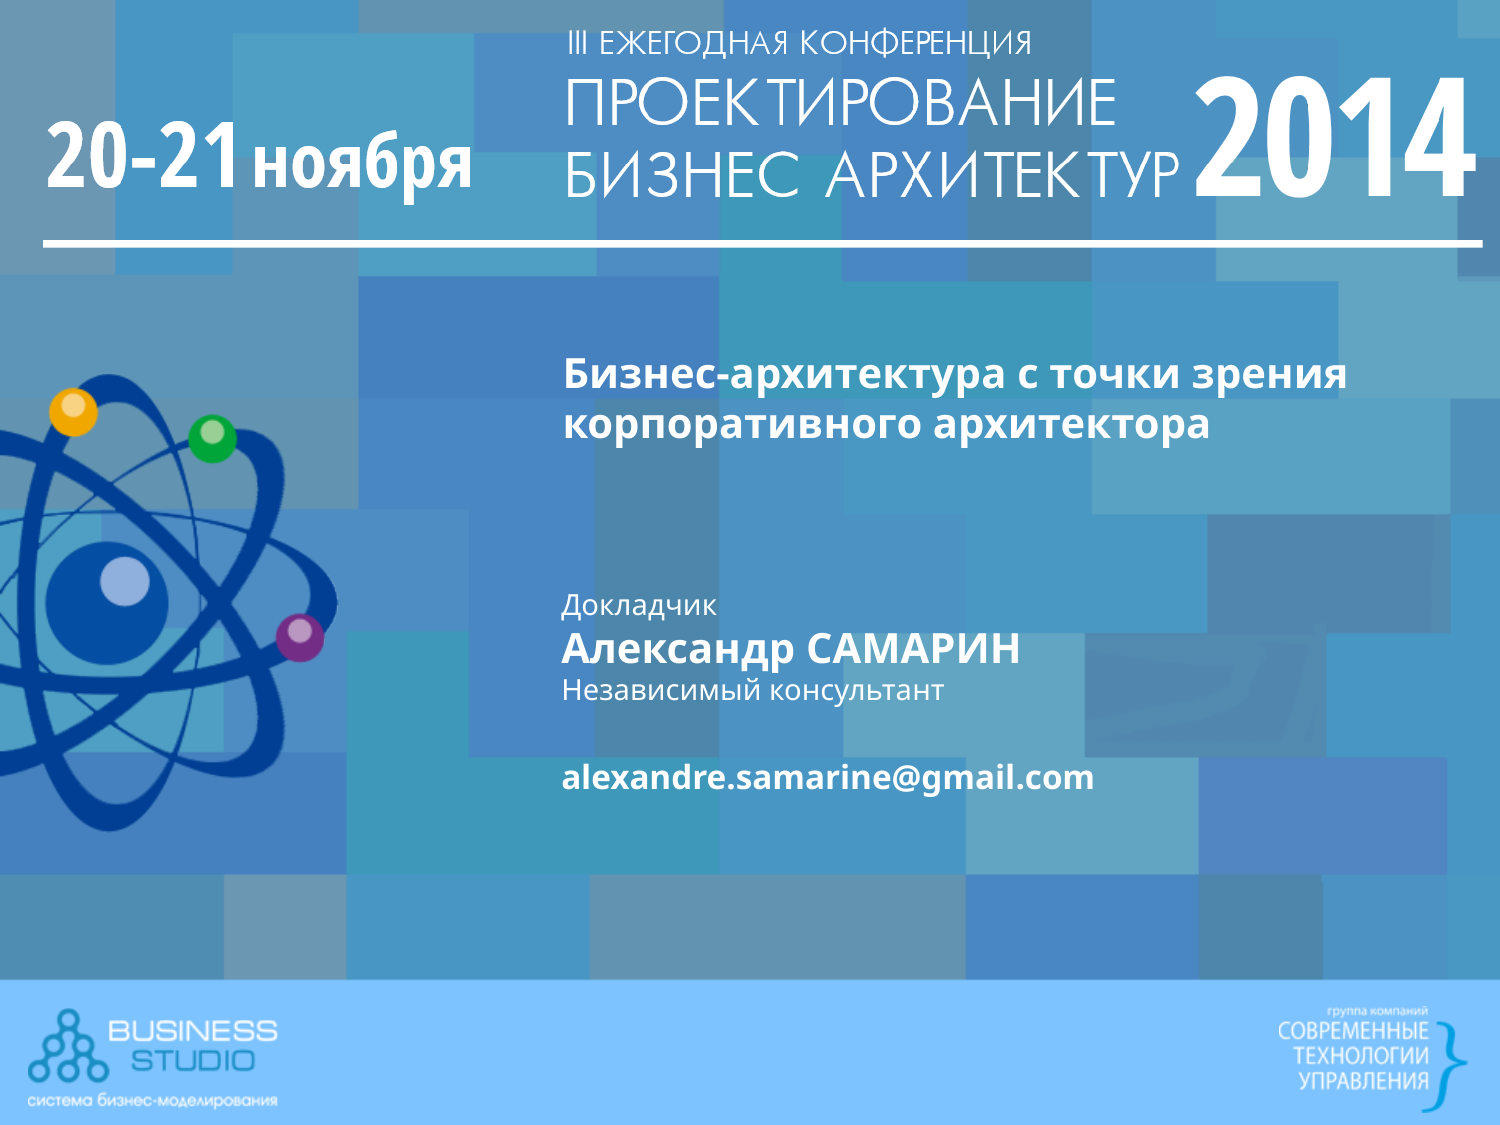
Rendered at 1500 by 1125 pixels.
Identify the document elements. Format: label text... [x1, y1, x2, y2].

text_box Бизнес-архитектура с точки зрения корпоративного архитектора [547, 339, 1464, 455]
picture [0, 0, 1500, 1125]
text_box [42, 239, 1484, 249]
text_box Докладчик Александр САМАРИН Независимый консультант alexandre.samarine@gmail.com [546, 579, 1462, 804]
